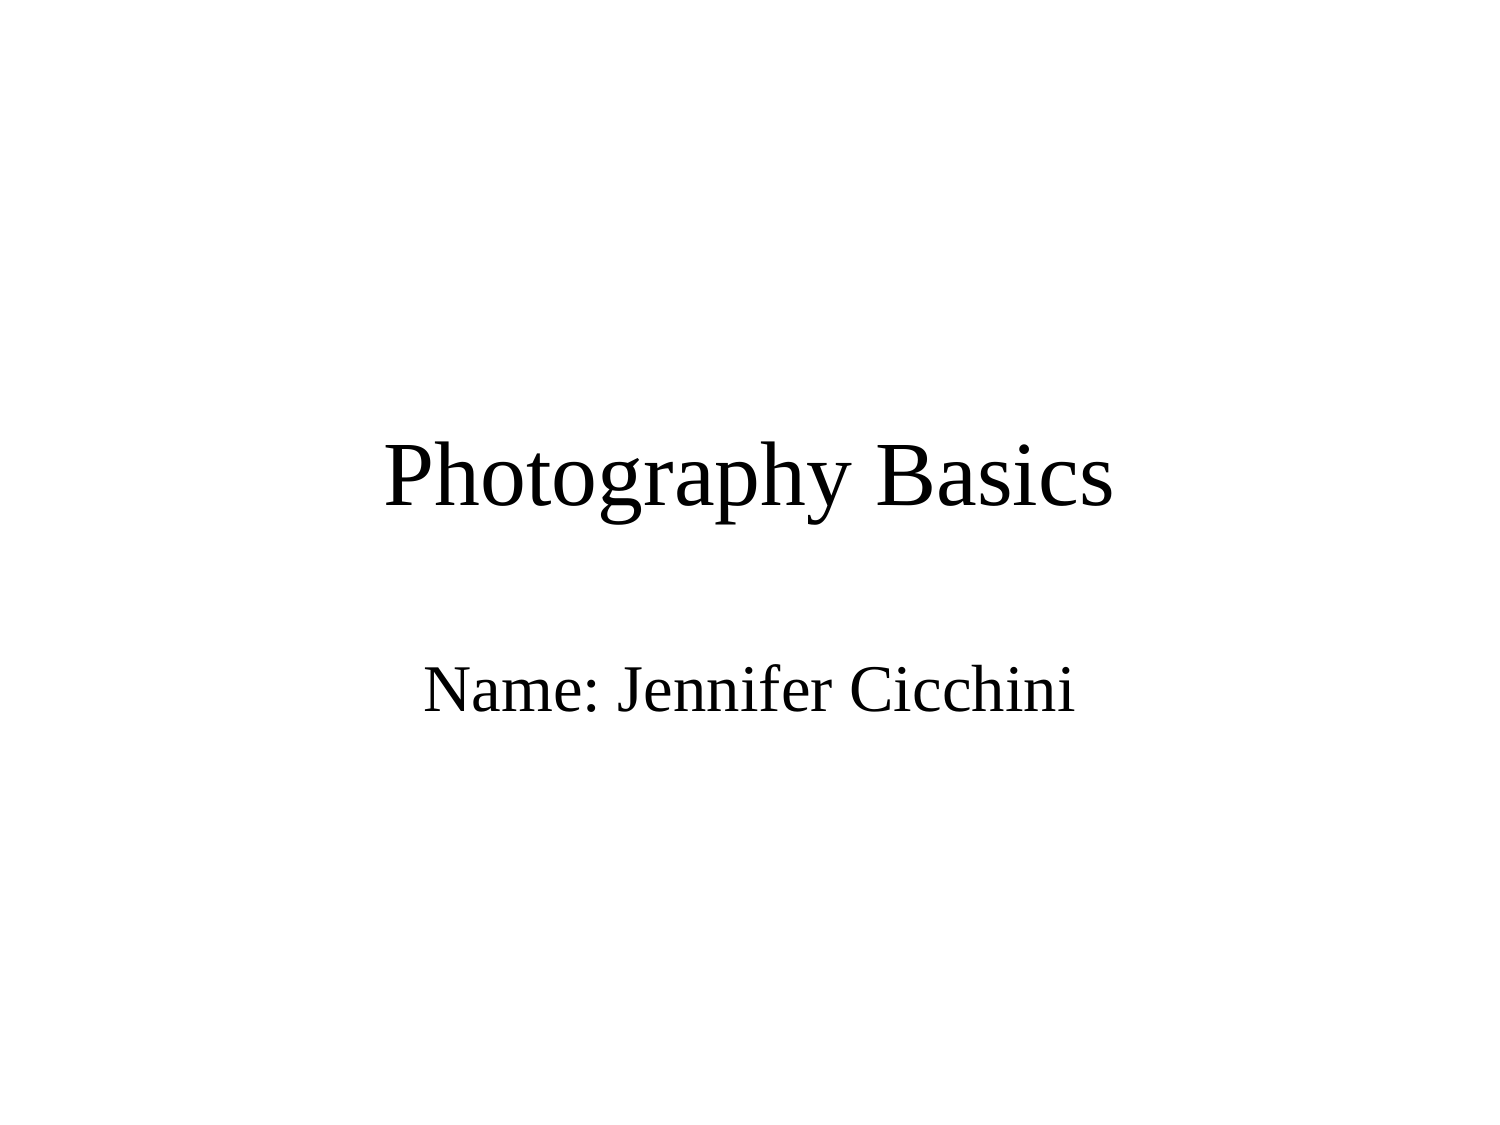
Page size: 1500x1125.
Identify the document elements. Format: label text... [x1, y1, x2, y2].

title Photography Basics [112, 374, 1388, 563]
subtitle Name: Jennifer Cicchini [224, 637, 1276, 926]
